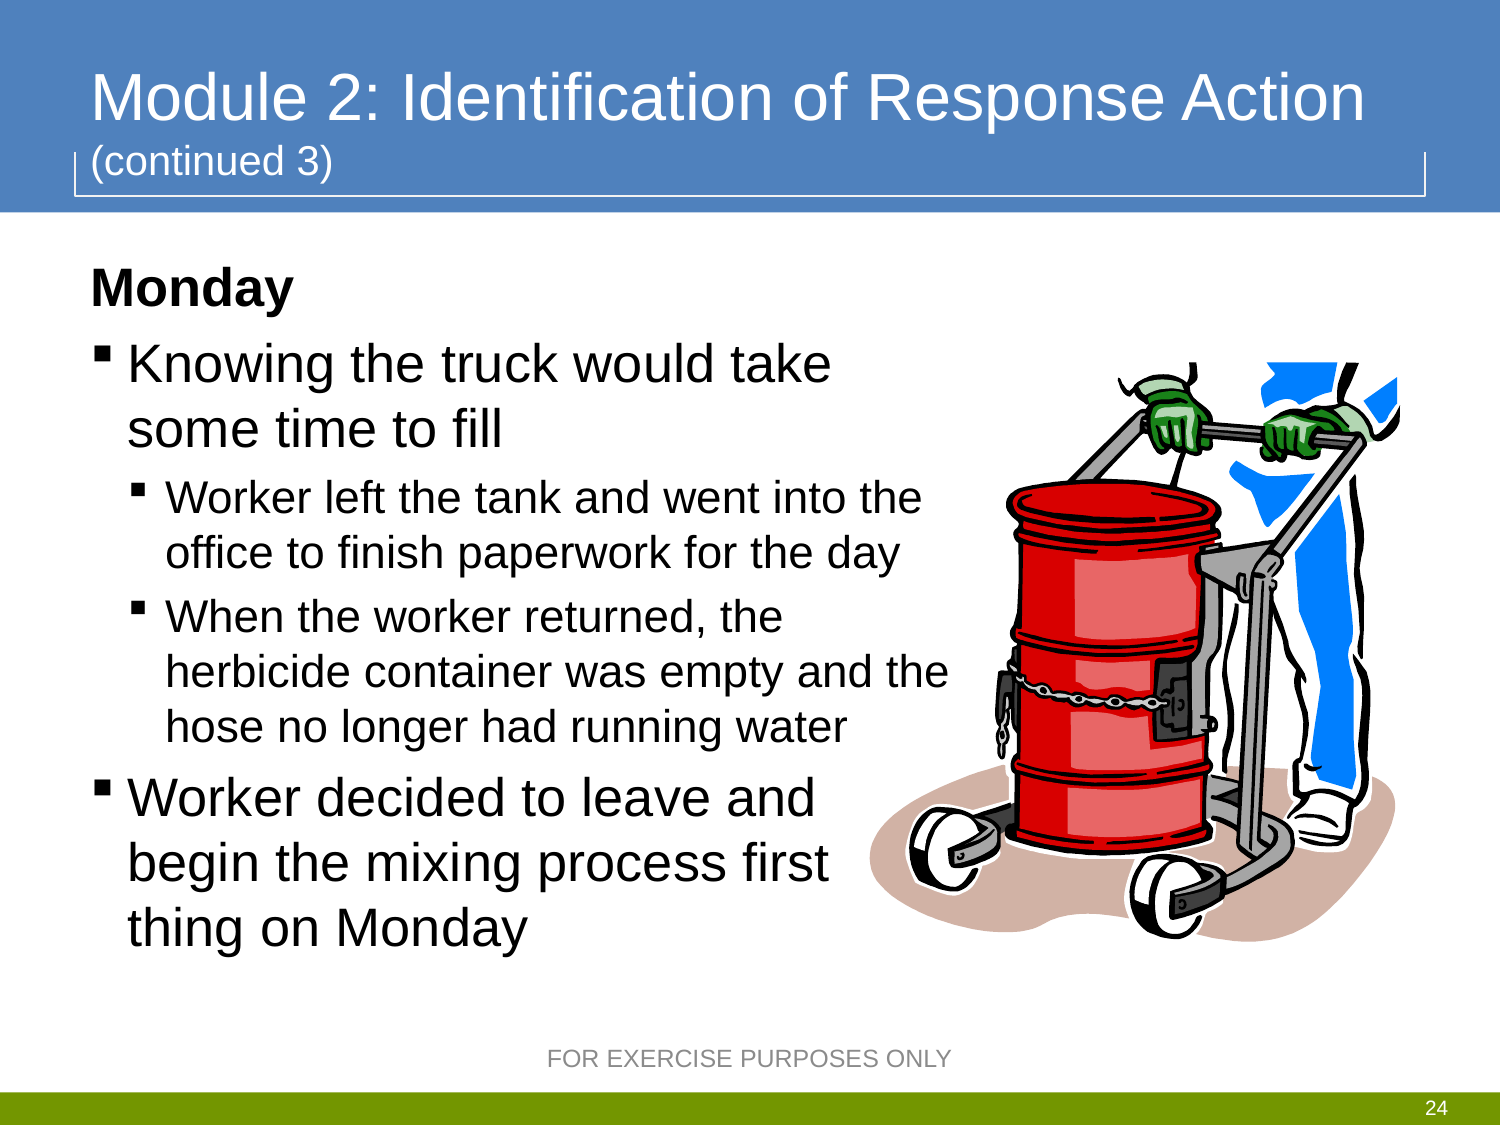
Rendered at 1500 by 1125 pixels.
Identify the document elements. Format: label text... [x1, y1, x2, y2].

title Module 2: Identification of Response Action (continued 3) [74, 24, 1426, 213]
list Monday Knowing the truck would take some time to fill Worker left the tank and went into the office to finish paperwork for the day When the worker returned, the herbicide container was empty and the hose no longer had running water Worker decided to leave and begin the mixing process first thing on Monday [74, 244, 976, 988]
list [862, 362, 1401, 944]
footer FOR EXERCISE PURPOSES ONLY [512, 1042, 988, 1103]
